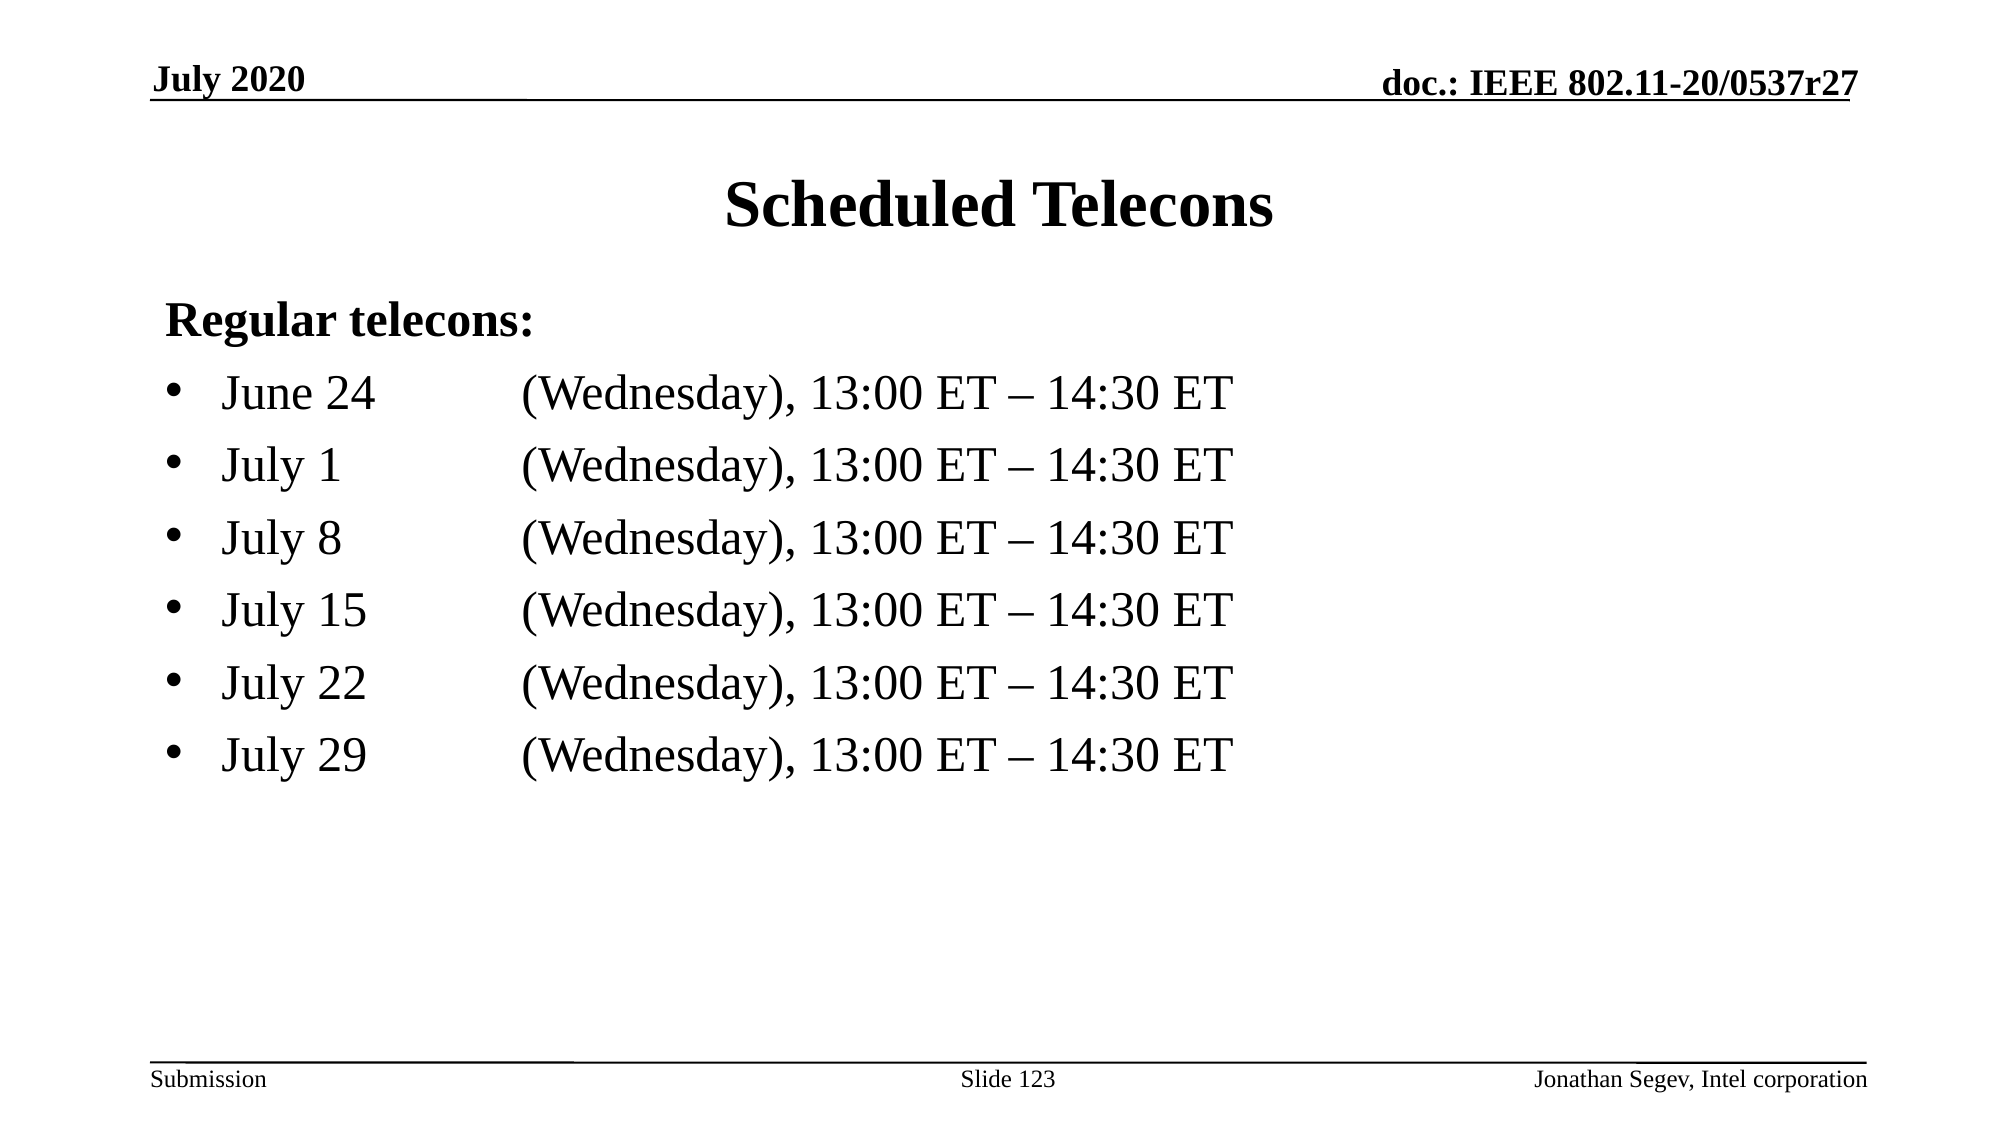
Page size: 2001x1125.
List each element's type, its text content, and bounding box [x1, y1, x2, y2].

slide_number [152, 54, 563, 100]
footer Jonathan Segev, Intel corporation [1171, 1061, 1869, 1093]
list Regular telecons: June 24 (Wednesday), 13:00 ET – 14:30 ET July 1 (Wednesday), 13:00 ET – 14:30 ET July 8 (Wednesday), 13:00 ET – 14:30 ET July 15 (Wednesday), 13:00 ET – 14:30 ET July 22 (Wednesday), 13:00 ET – 14:30 ET July 29 (Wednesday), 13:00 ET – 14:30 ET [149, 278, 1850, 670]
title Scheduled Telecons [149, 112, 1850, 278]
slide_number Slide 123 [950, 1061, 1067, 1123]
